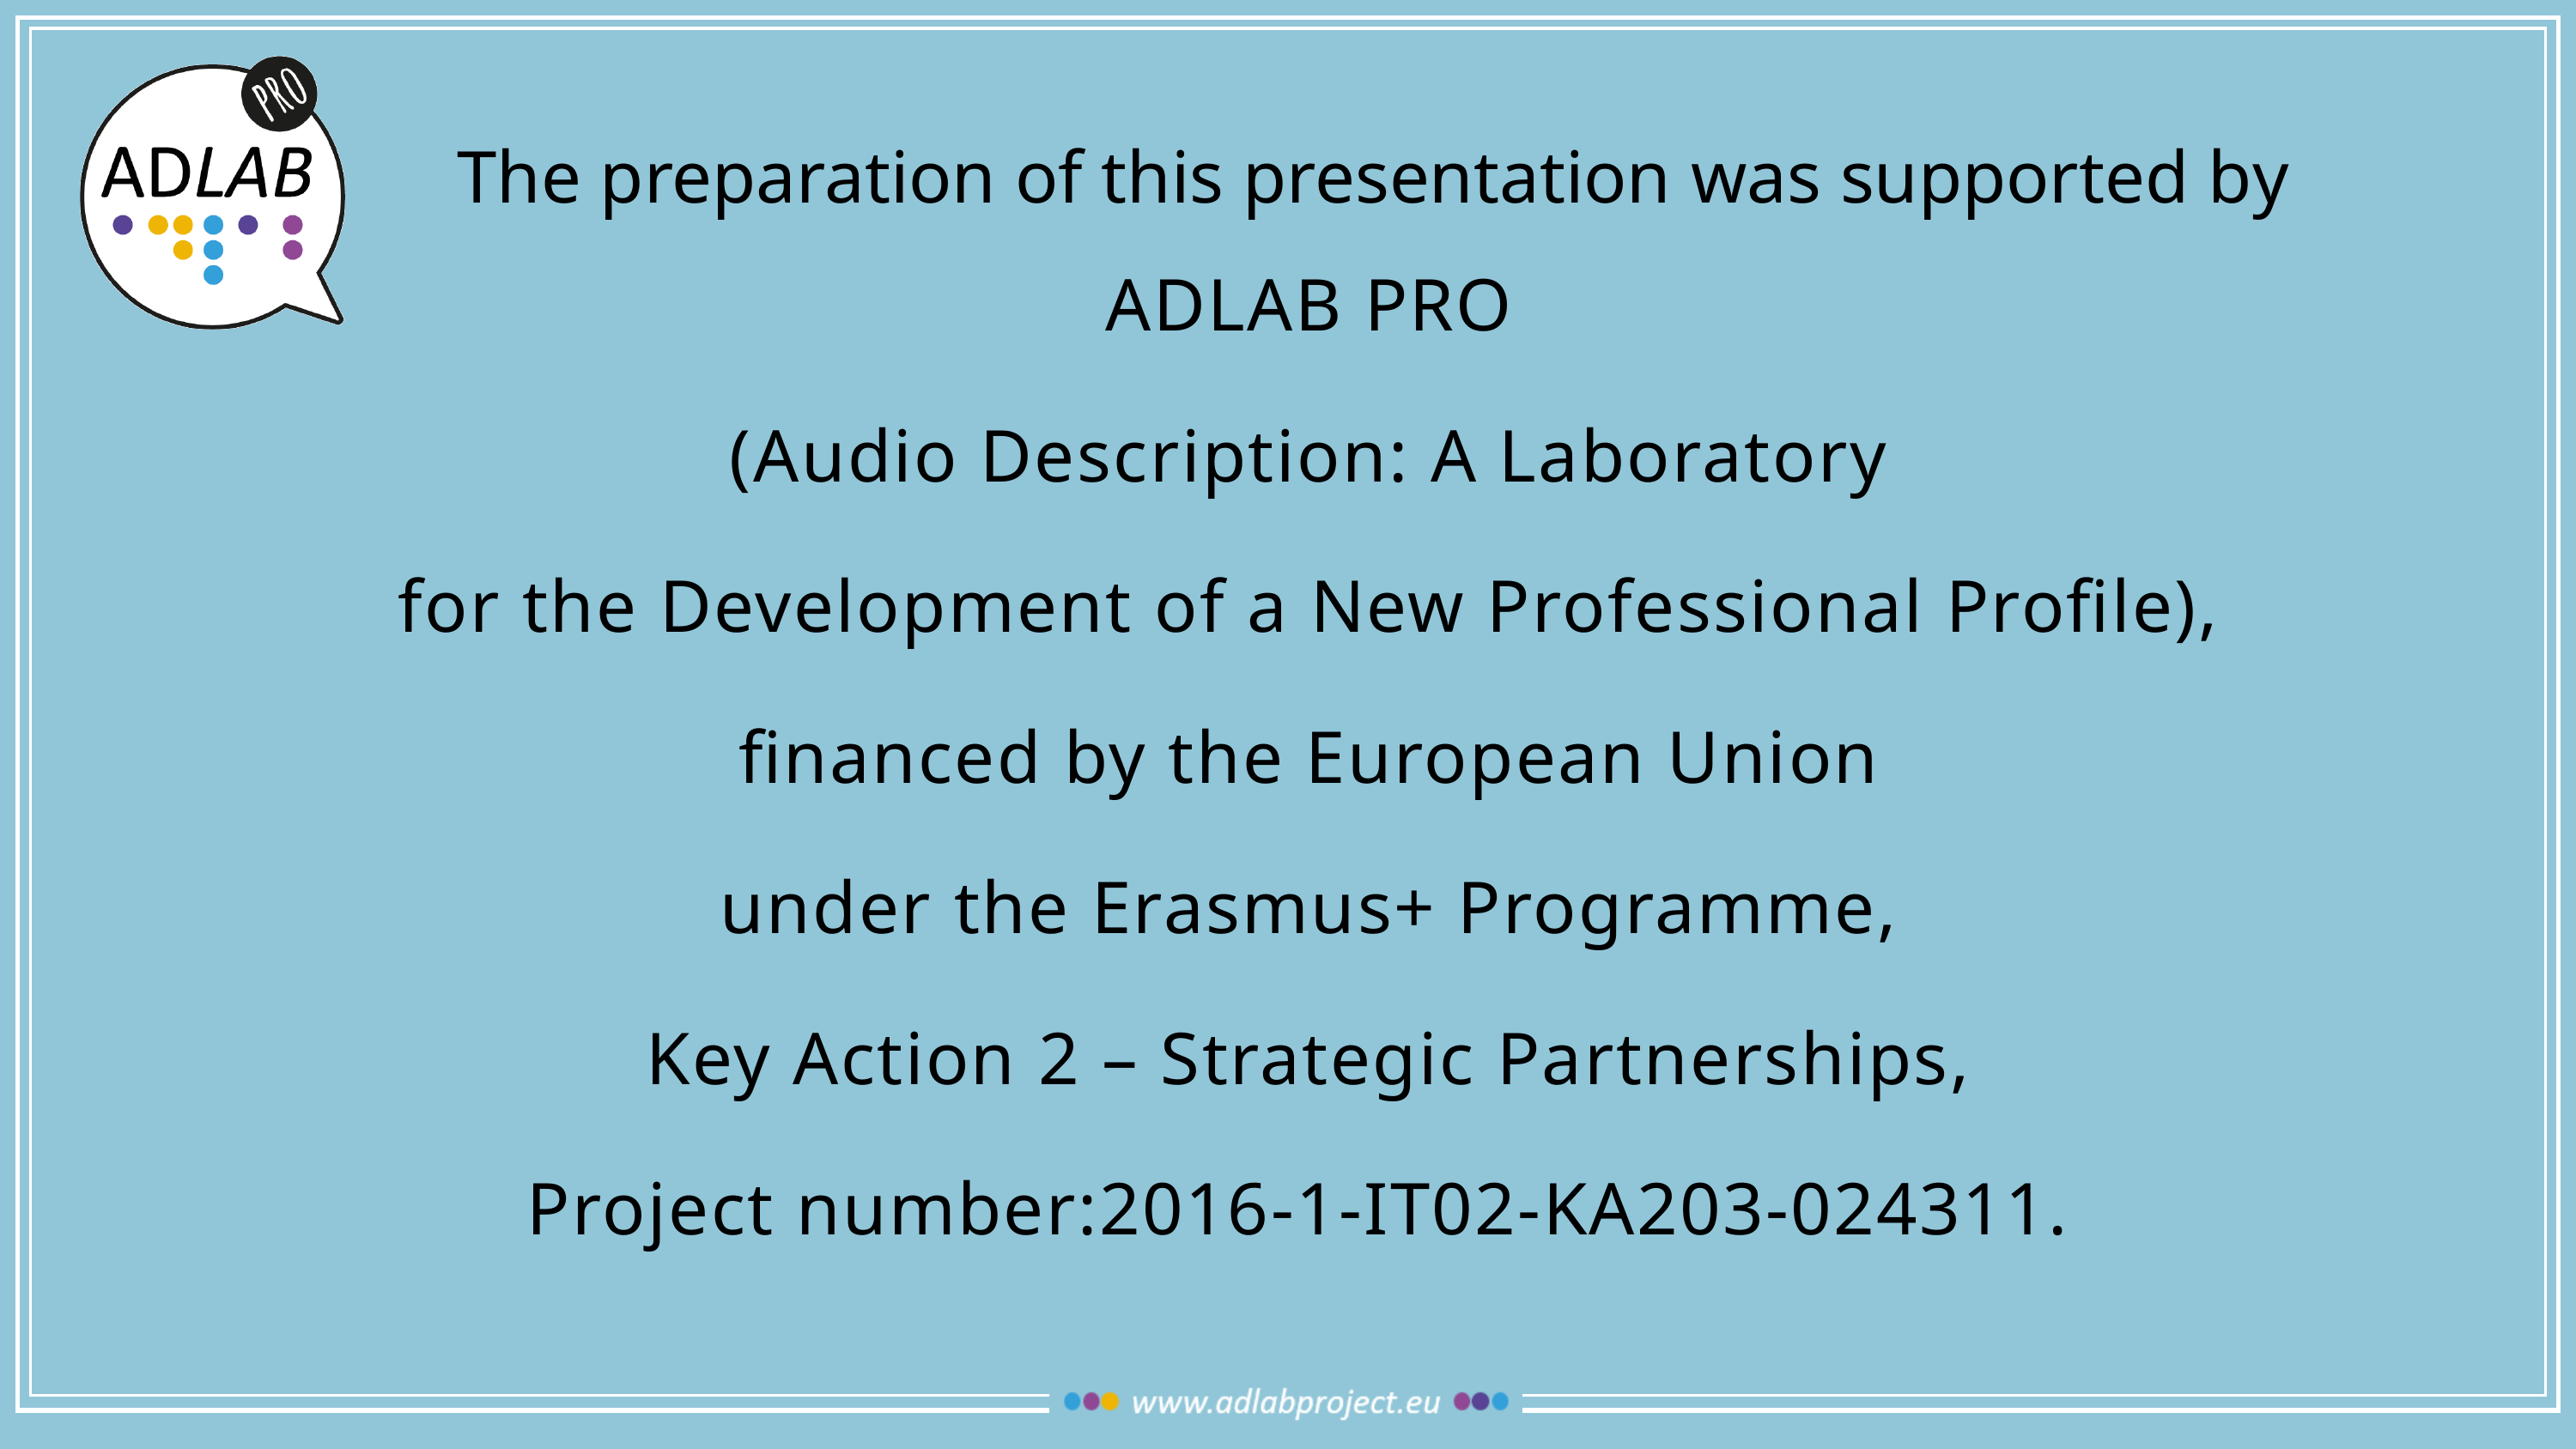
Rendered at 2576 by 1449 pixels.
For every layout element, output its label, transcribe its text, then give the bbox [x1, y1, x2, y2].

list The preparation of this presentation was supported by ADLAB PRO (Audio Description: A Laboratory for the Development of a New Professional Profile), financed by the European Union under the Erasmus+ Programme, Key Action 2 – Strategic Partnerships, Project number:2016-1-IT02-KA203-024311. [269, 82, 2349, 1298]
picture [1049, 1379, 1522, 1430]
picture [72, 49, 353, 330]
